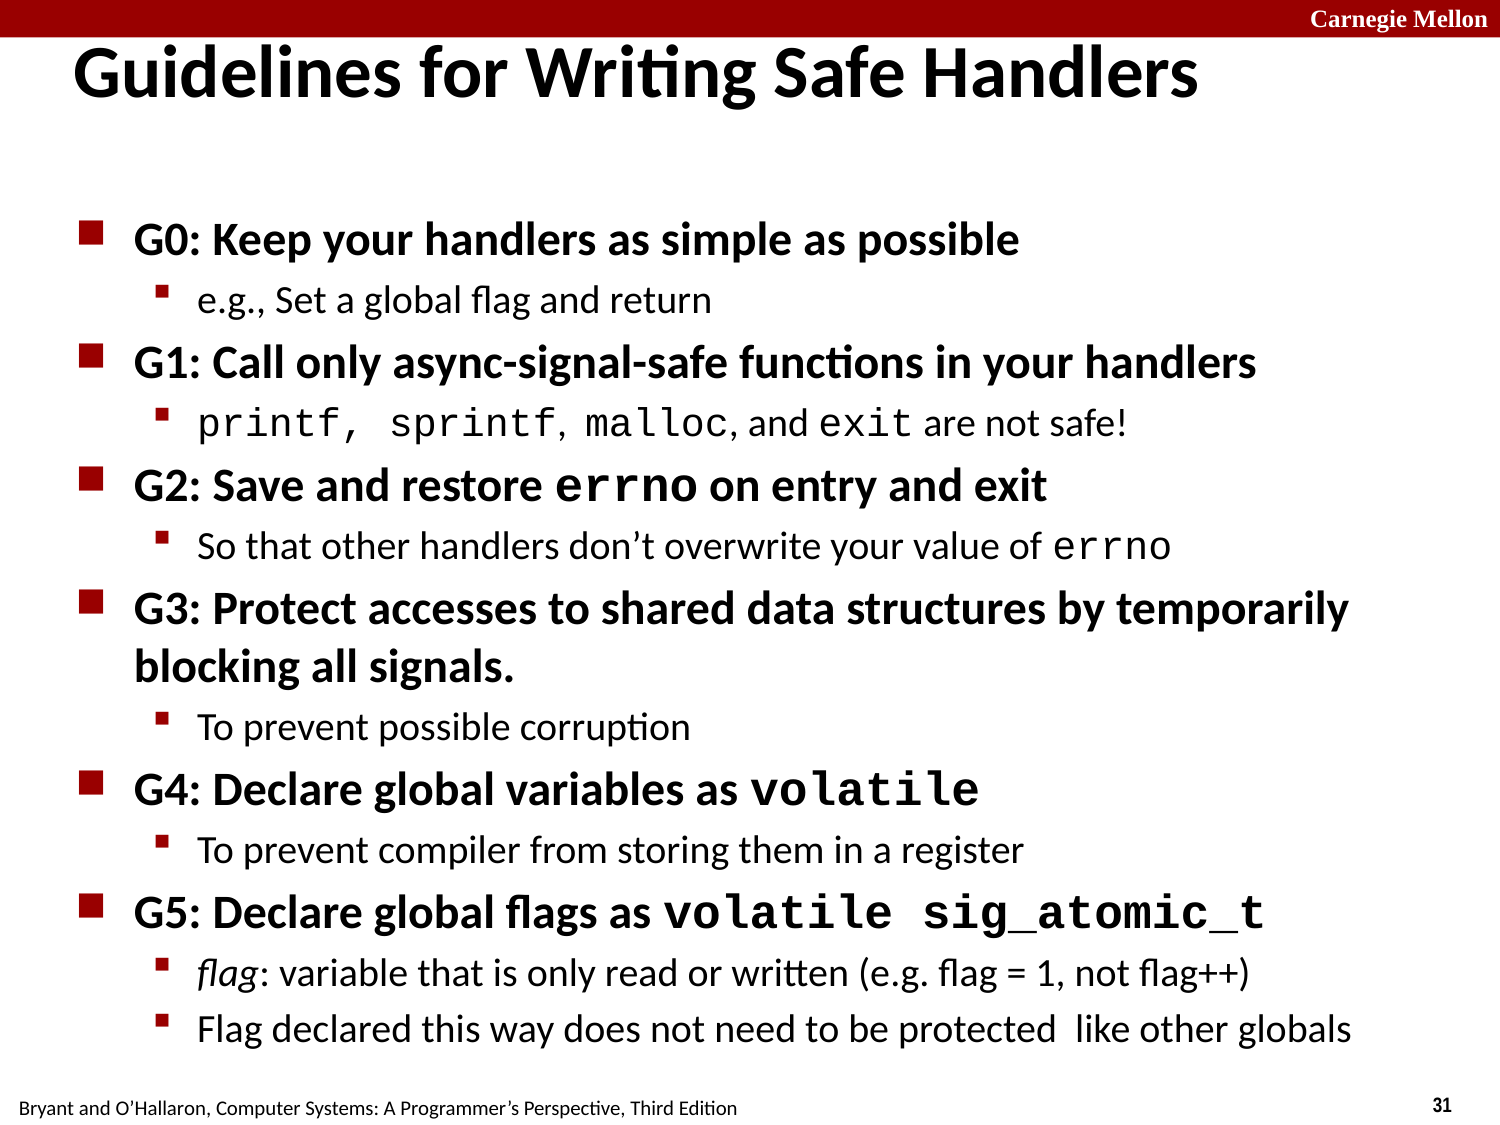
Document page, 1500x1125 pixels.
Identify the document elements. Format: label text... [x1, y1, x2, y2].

title Guidelines for Writing Safe Handlers [58, 49, 1305, 176]
list G0: Keep your handlers as simple as possible e.g., Set a global flag and return G1: Call only async-signal-safe functions in your handlers printf, sprintf, malloc, and exit are not safe! G2: Save and restore errno on entry and exit So that other handlers don’t overwrite your value of errno G3: Protect accesses to shared data structures by temporarily blocking all signals. To prevent possible corruption G4: Declare global variables as volatile To prevent compiler from storing them in a register G5: Declare global flags as volatile sig_atomic_t flag: variable that is only read or written (e.g. flag = 1, not flag++) Flag declared this way does not need to be protected like other globals [64, 199, 1451, 1065]
